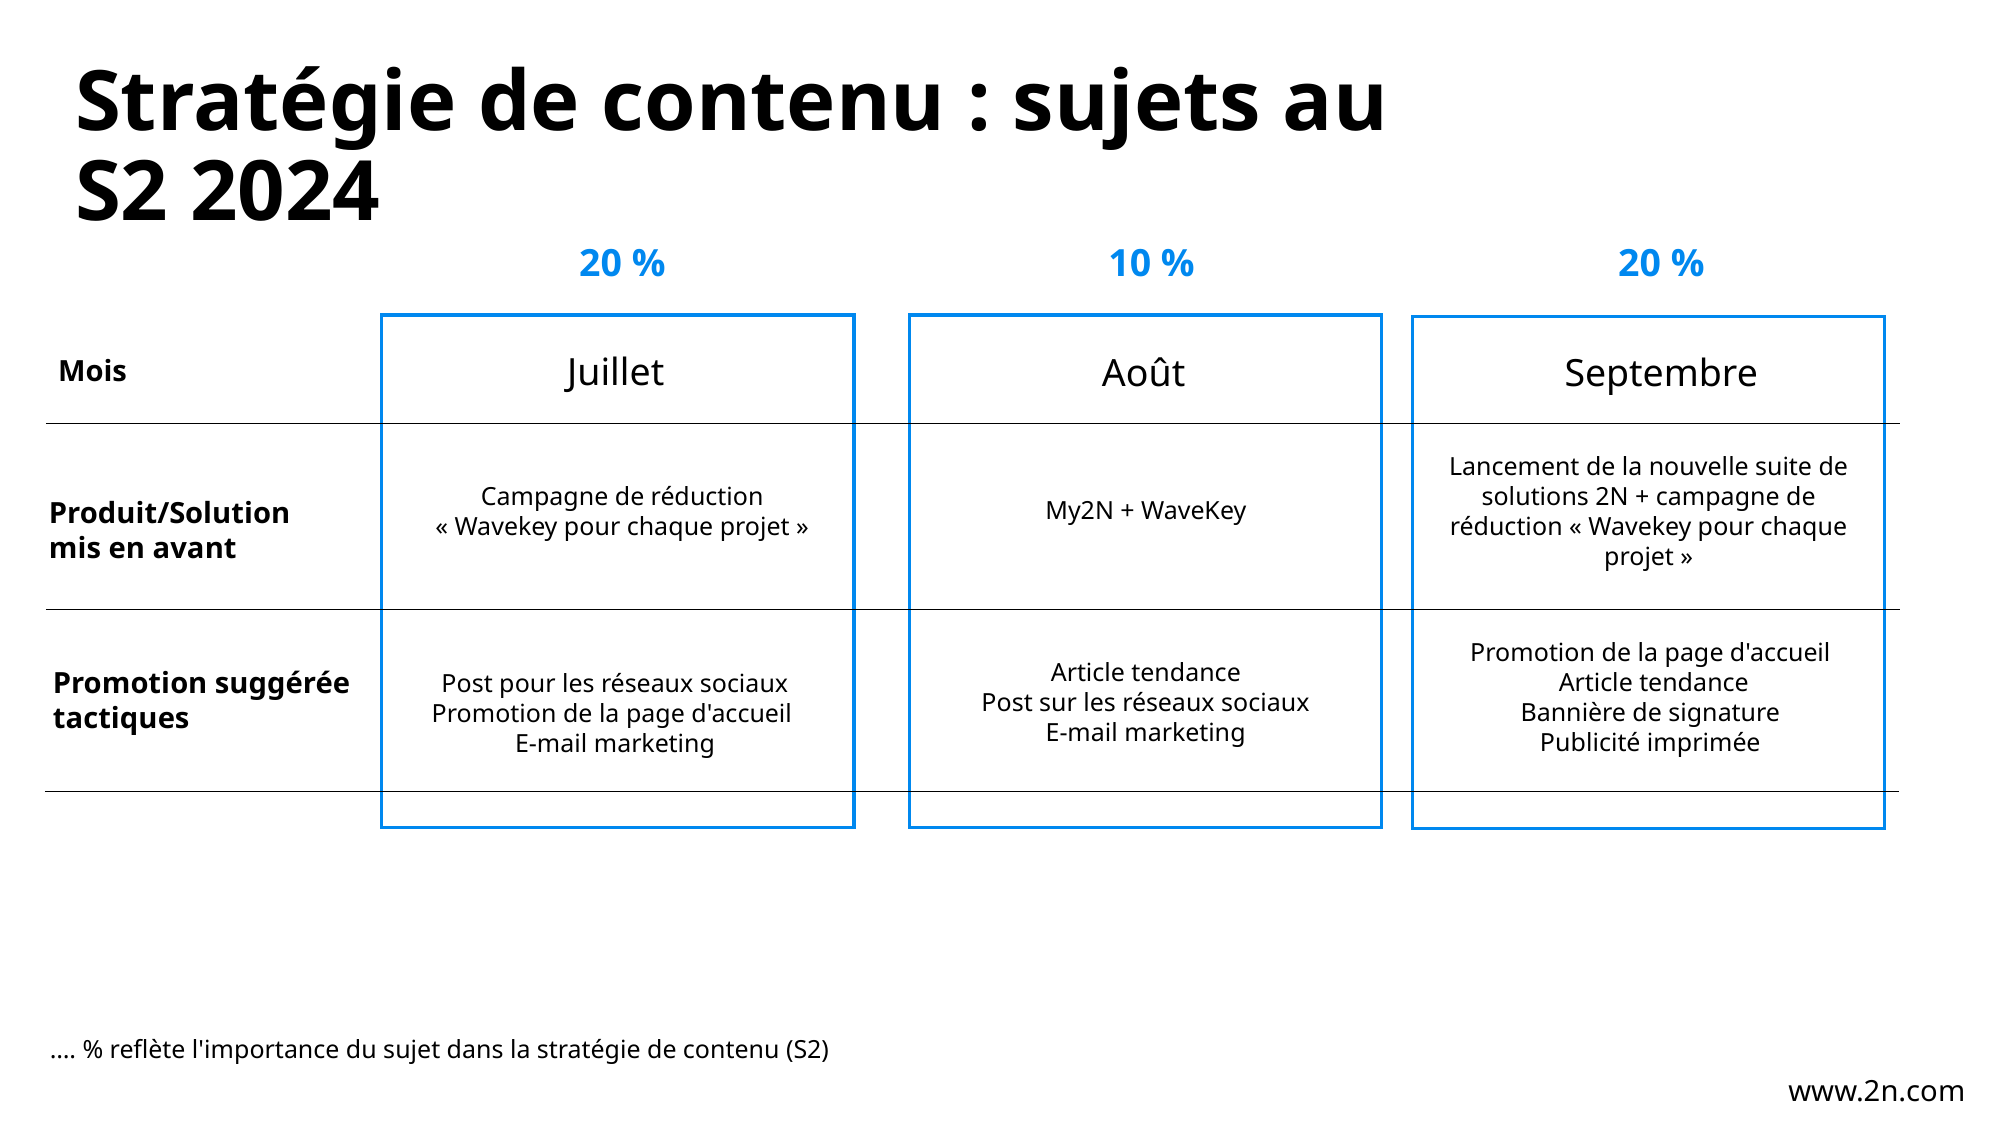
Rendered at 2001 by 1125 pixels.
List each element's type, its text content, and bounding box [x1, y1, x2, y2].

text_box Septembre [1533, 341, 1790, 402]
text_box [381, 314, 855, 423]
text_box 10 % [998, 231, 1305, 292]
text_box [1412, 792, 1886, 829]
text_box [1412, 315, 1886, 423]
text_box [1412, 610, 1886, 791]
text_box Juillet [487, 340, 744, 401]
text_box [381, 792, 855, 828]
text_box Campagne de réduction « Wavekey pour chaque projet » [405, 473, 840, 548]
text_box 20 % [469, 231, 776, 292]
text_box Août [1015, 341, 1272, 402]
text_box Article tendance Post sur les réseaux sociaux E-mail marketing [913, 648, 1379, 754]
text_box Lancement de la nouvelle suite de solutions 2N + campagne de réduction « Wavekey pour chaque projet » [1431, 442, 1867, 608]
text_box [1412, 424, 1886, 609]
text_box 20 % [1508, 231, 1815, 292]
text_box [381, 424, 855, 609]
text_box [909, 792, 1383, 828]
text_box Produit/Solution mis en avant [34, 486, 307, 572]
text_box [909, 610, 1383, 791]
text_box …. % reflète l'importance du sujet dans la stratégie de contenu (S2) [34, 1025, 1947, 1125]
text_box [909, 314, 1383, 423]
text_box Mois [43, 345, 417, 395]
text_box [909, 424, 1383, 609]
text_box Post pour les réseaux sociaux Promotion de la page d'accueil E-mail marketing [383, 659, 848, 765]
text_box Promotion suggérée tactiques [37, 656, 411, 742]
text_box [381, 610, 855, 791]
text_box Promotion de la page d'accueil Article tendance Bannière de signature Publicité imprimée [1421, 628, 1886, 764]
text_box My2N + WaveKey [928, 487, 1364, 532]
